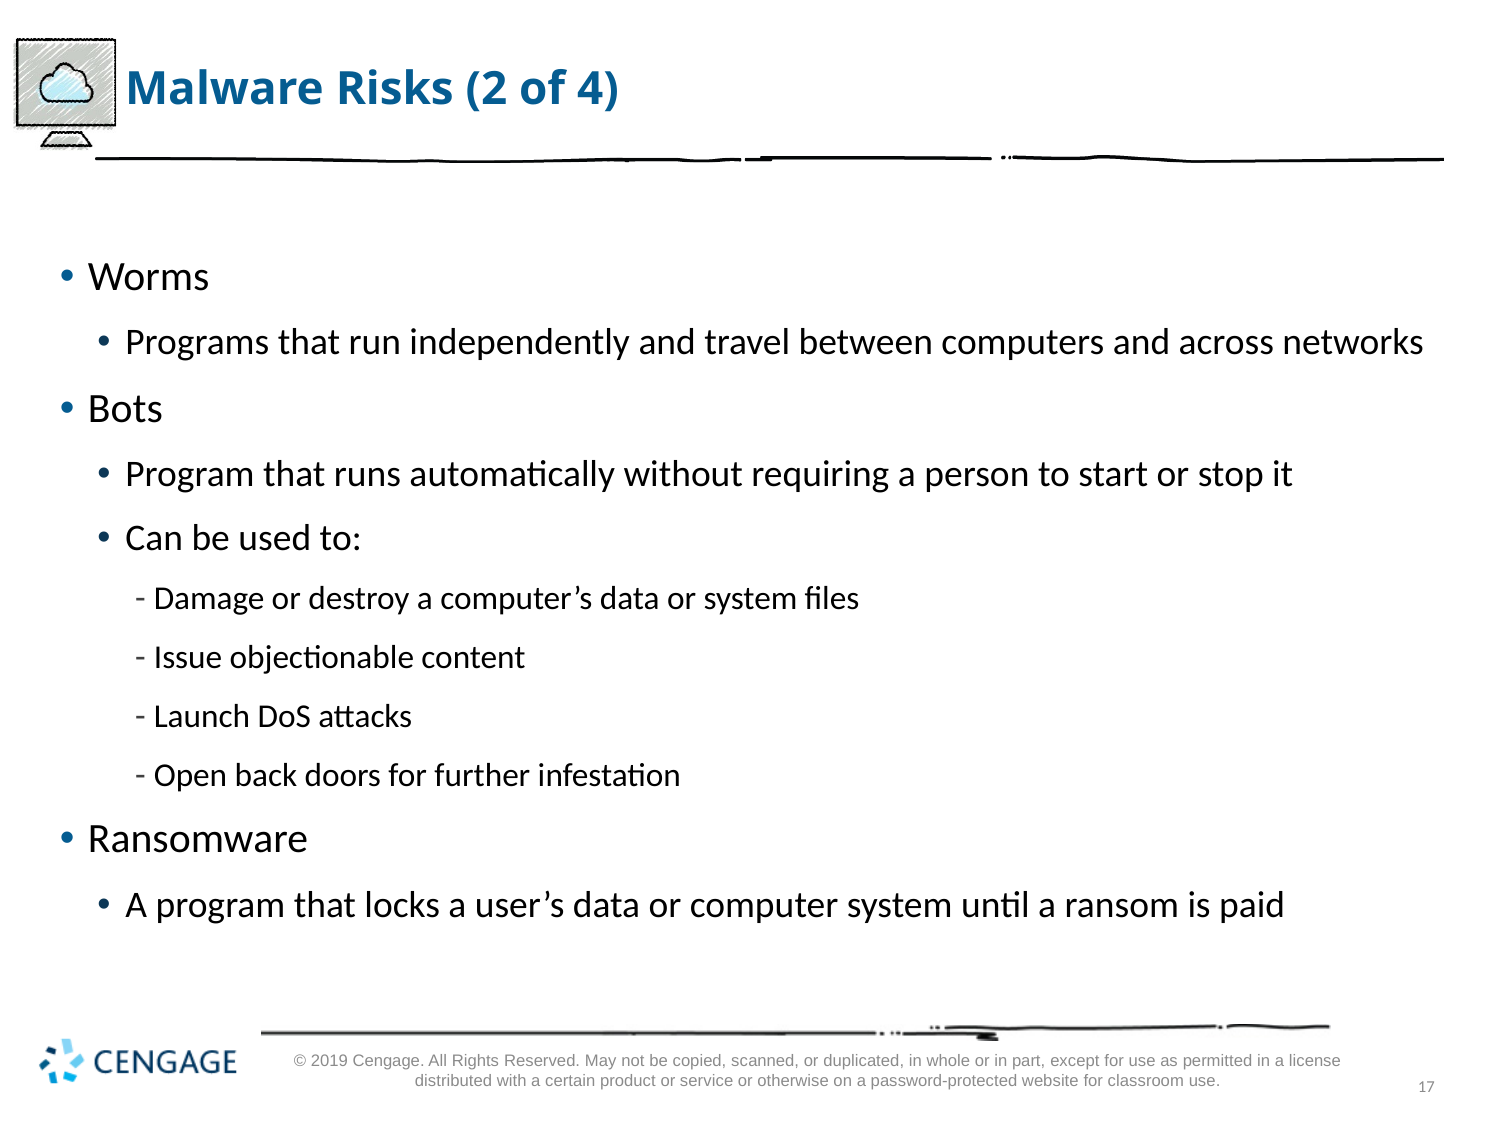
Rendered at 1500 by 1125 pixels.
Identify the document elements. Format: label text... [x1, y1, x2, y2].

title Malware Risks (2 of 4) [125, 66, 1442, 116]
picture [261, 1024, 1331, 1041]
footer © 2019 Cengage. All Rights Reserved. May not be copied, scanned, or duplicated, in whole or in part, except for use as permitted in a license distributed with a certain product or service or otherwise on a password-protected website for classroom use. [262, 1050, 1375, 1091]
list Worms Programs that run independently and travel between computers and across networks Bots Program that runs automatically without requiring a person to start or stop it Can be used to: Damage or destroy a computer’s data or system files Issue objectionable content Launch DoS attacks Open back doors for further infestation Ransomware A program that locks a user’s data or computer system until a ransom is paid [59, 252, 1441, 933]
picture [19, 1025, 249, 1096]
picture [13, 36, 117, 151]
picture [95, 155, 1444, 163]
